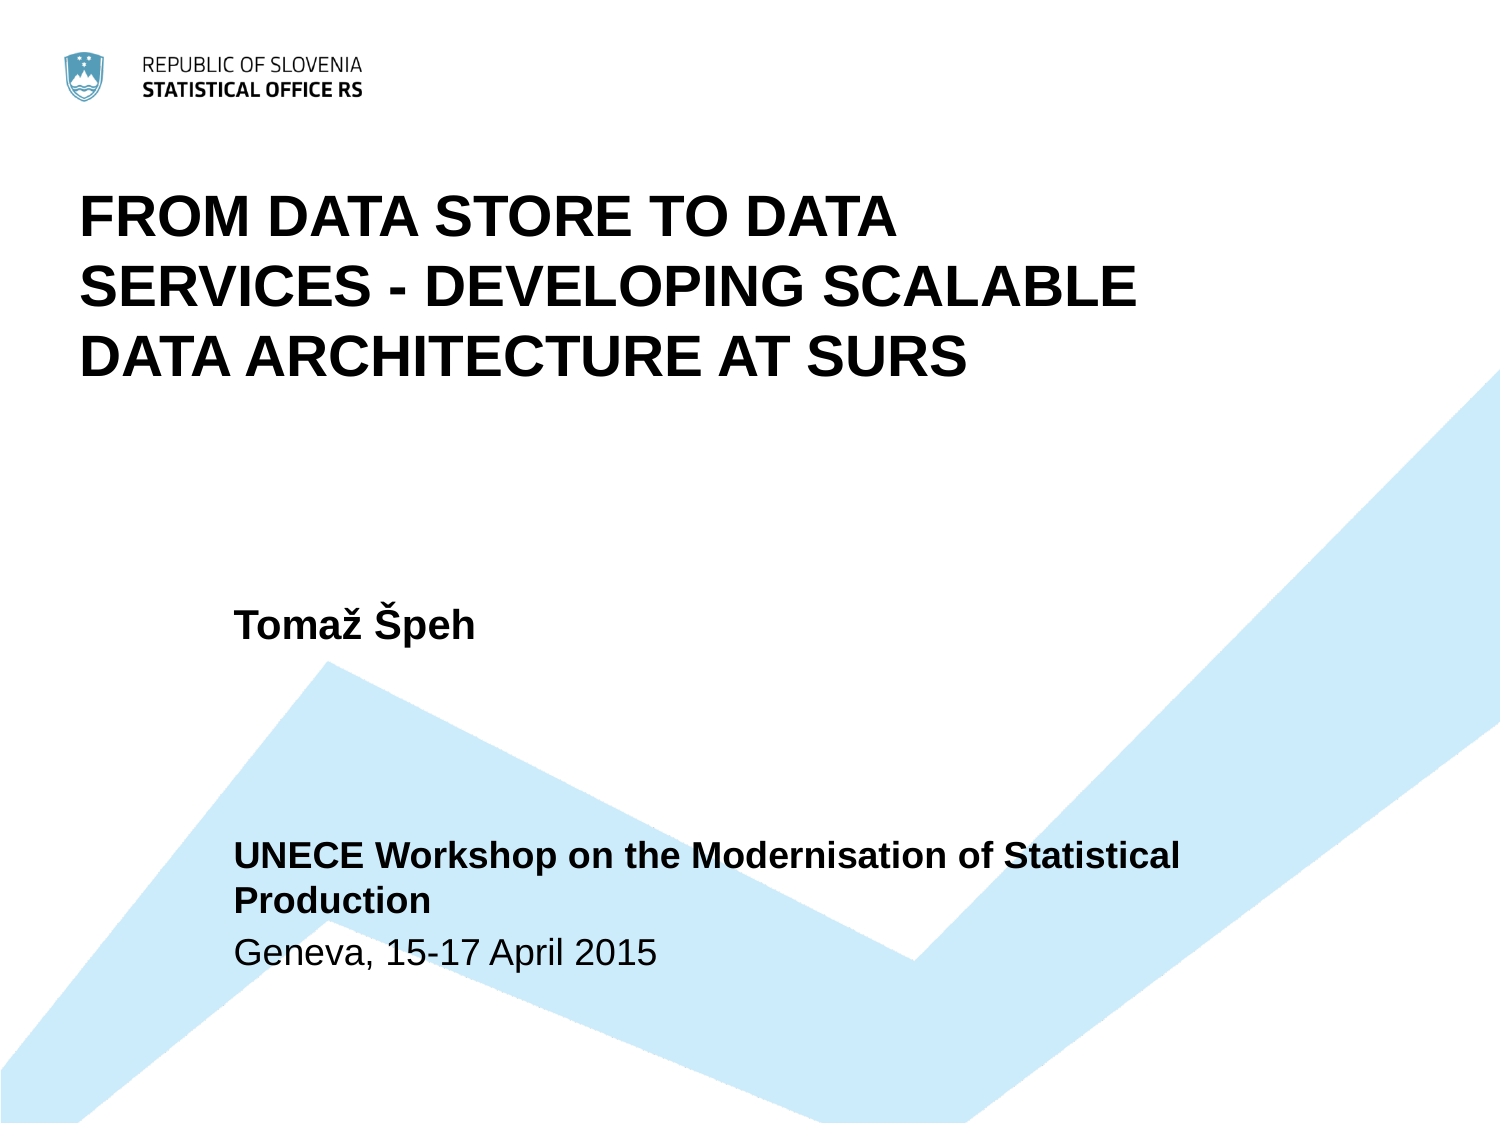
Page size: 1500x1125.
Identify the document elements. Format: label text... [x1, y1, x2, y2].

title FROM DATA STORE TO DATA SERVICES - DEVELOPING SCALABLE DATA ARCHITECTURE AT SURS [64, 148, 1194, 528]
subtitle Tomaž Špeh UNECE Workshop on the Modernisation of Statistical Production Geneva, 15-17 April 2015 [218, 590, 1270, 764]
picture [0, 368, 1500, 1123]
picture [64, 52, 362, 102]
